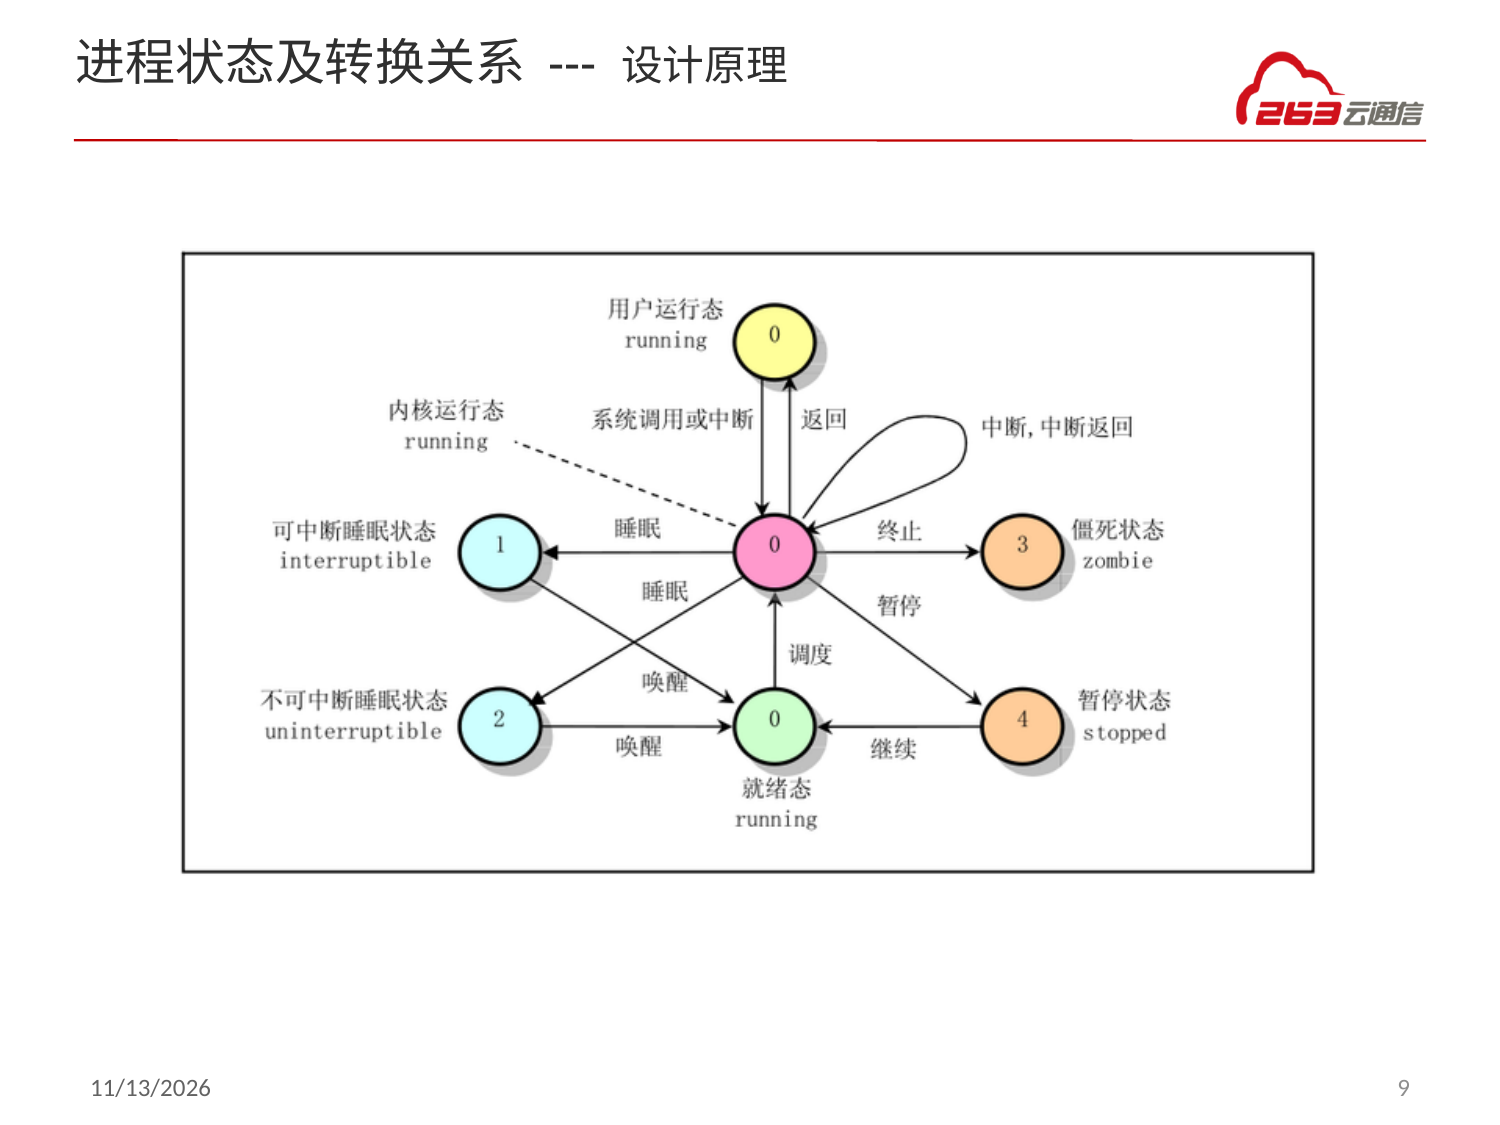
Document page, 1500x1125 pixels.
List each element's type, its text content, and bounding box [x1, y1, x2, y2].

picture [179, 248, 1321, 877]
title 进程状态及转换关系 --- 设计原理 [75, 30, 1235, 136]
picture [1230, 37, 1430, 141]
